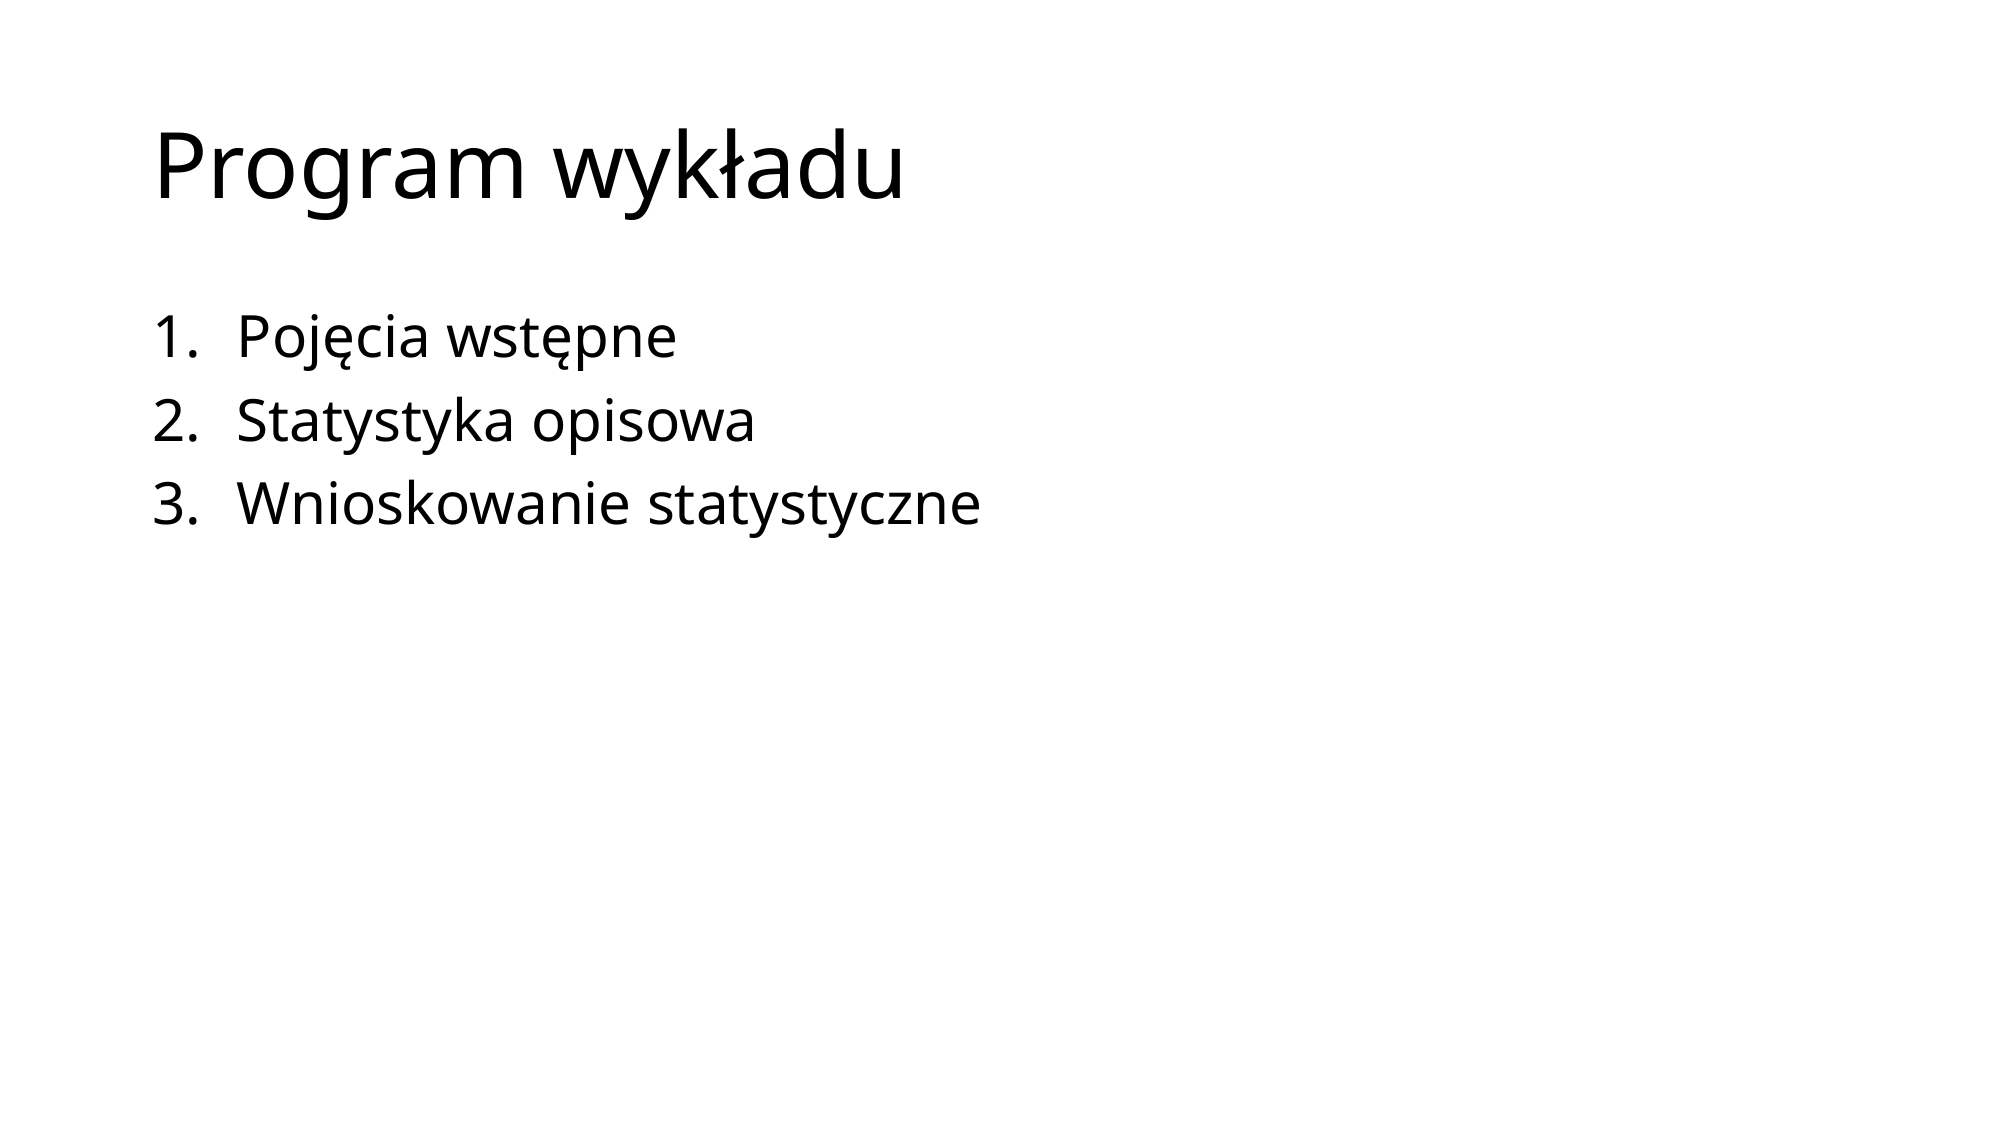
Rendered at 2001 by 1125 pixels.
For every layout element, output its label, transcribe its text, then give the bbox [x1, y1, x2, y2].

list Pojęcia wstępne Statystyka opisowa Wnioskowanie statystyczne [137, 299, 1863, 1014]
title Program wykładu [137, 59, 1863, 278]
